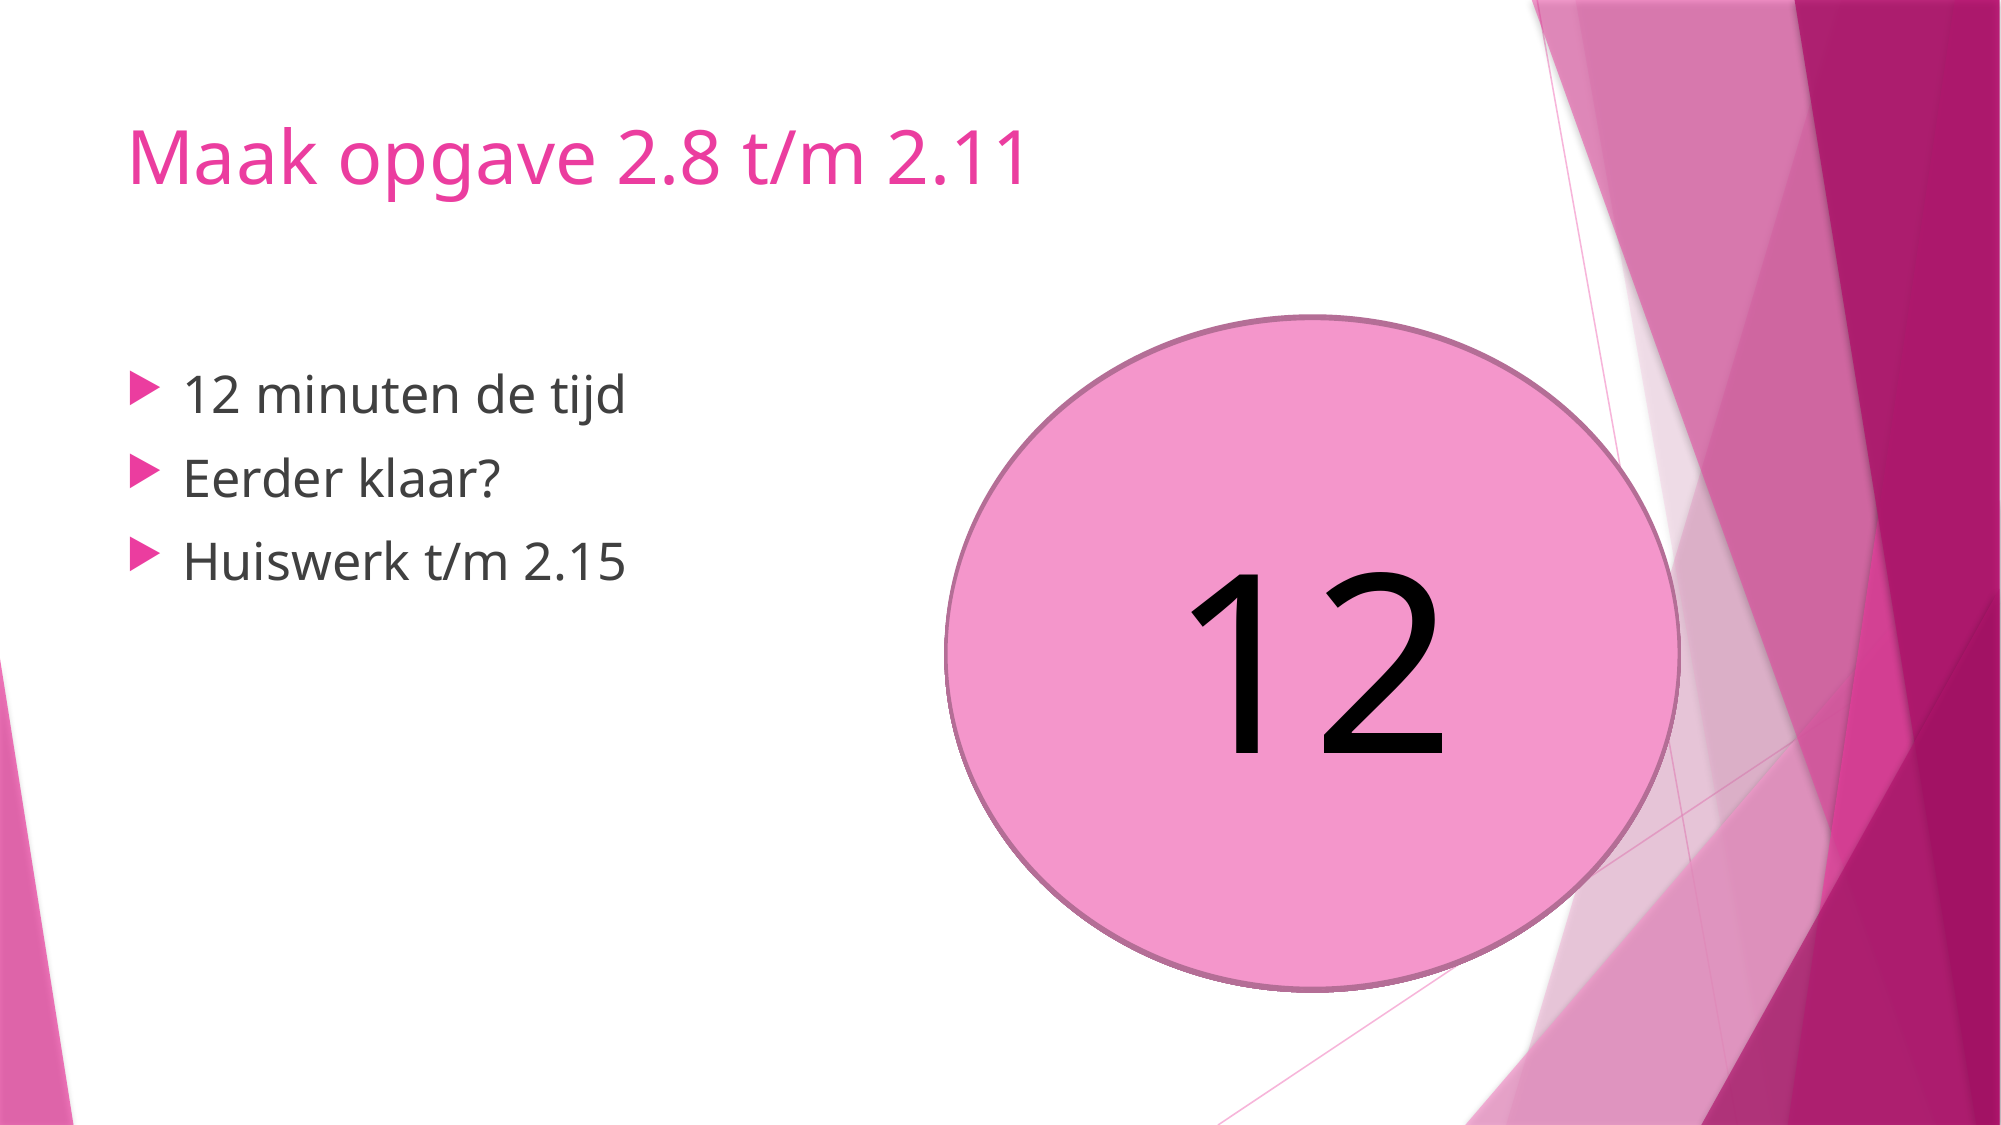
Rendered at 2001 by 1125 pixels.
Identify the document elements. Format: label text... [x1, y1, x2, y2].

list 12 minuten de tijd Eerder klaar? Huiswerk t/m 2.15 [111, 354, 774, 992]
text_box 12 [944, 317, 1681, 990]
title Maak opgave 2.8 t/m 2.11 [111, 101, 1522, 319]
text_box 10 [959, 314, 1668, 562]
text_box 11 [961, 748, 1667, 993]
